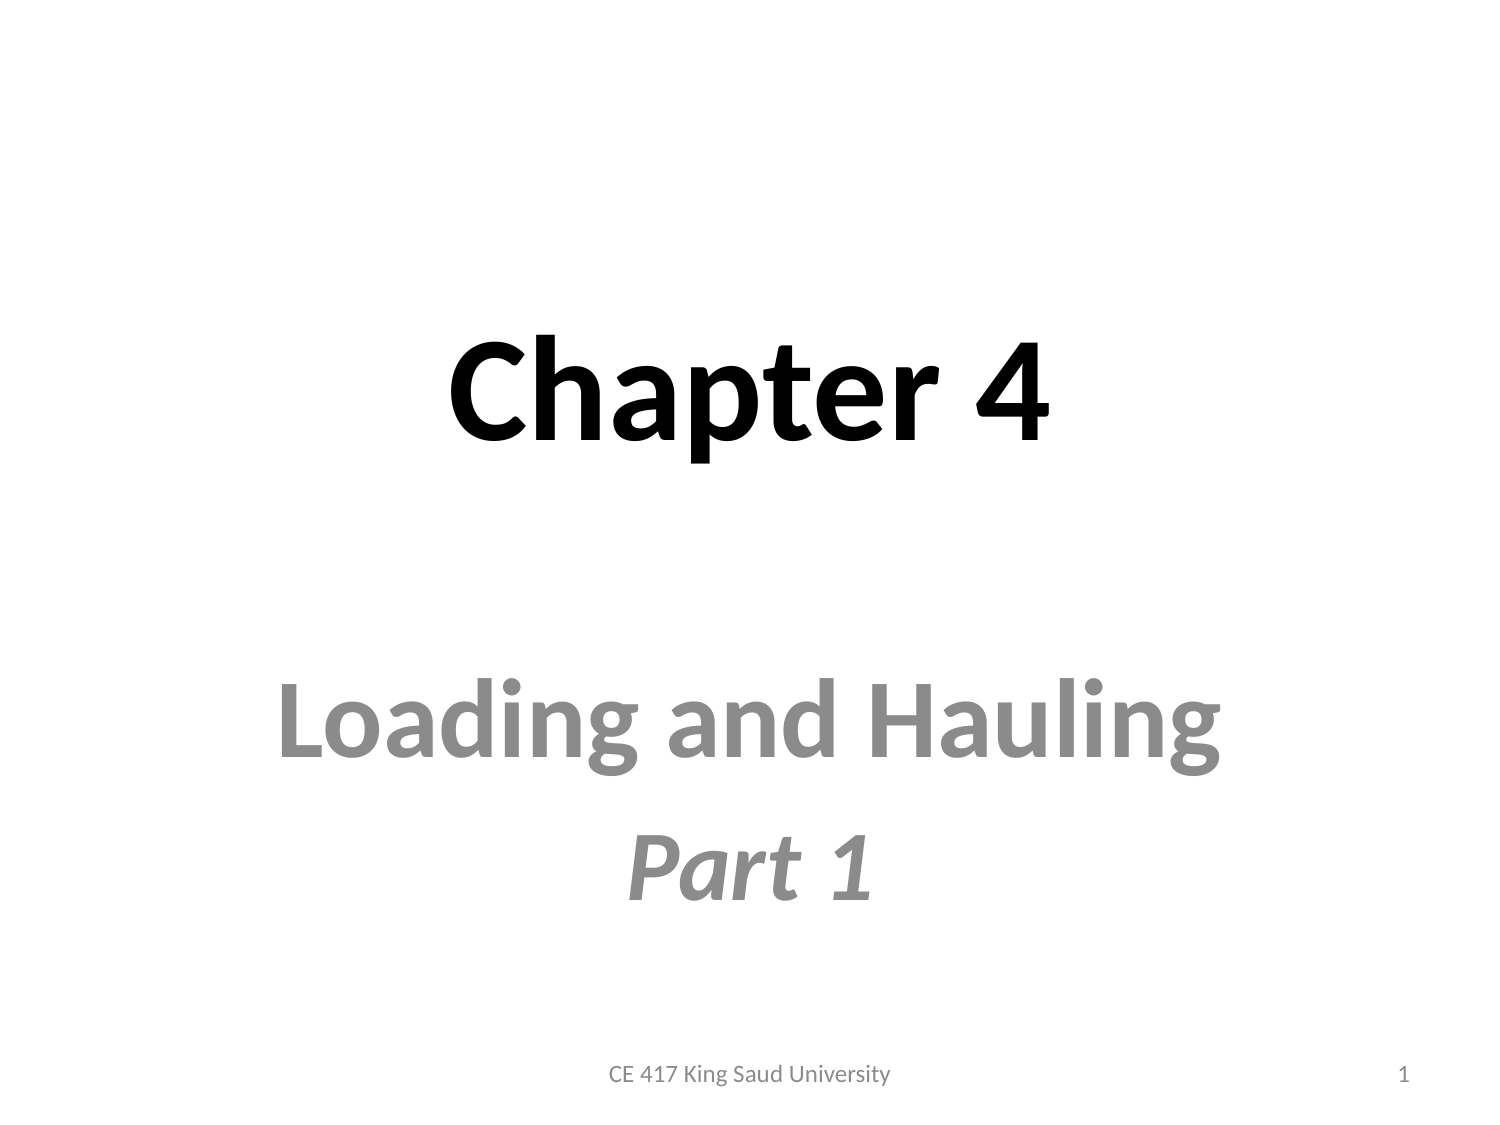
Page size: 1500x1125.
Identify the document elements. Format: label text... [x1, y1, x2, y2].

slide_number 1 [1074, 1042, 1425, 1103]
title Chapter 4 [112, 349, 1388, 591]
footer CE 417 King Saud University [512, 1042, 988, 1103]
subtitle Loading and Hauling Part 1 [225, 637, 1275, 925]
